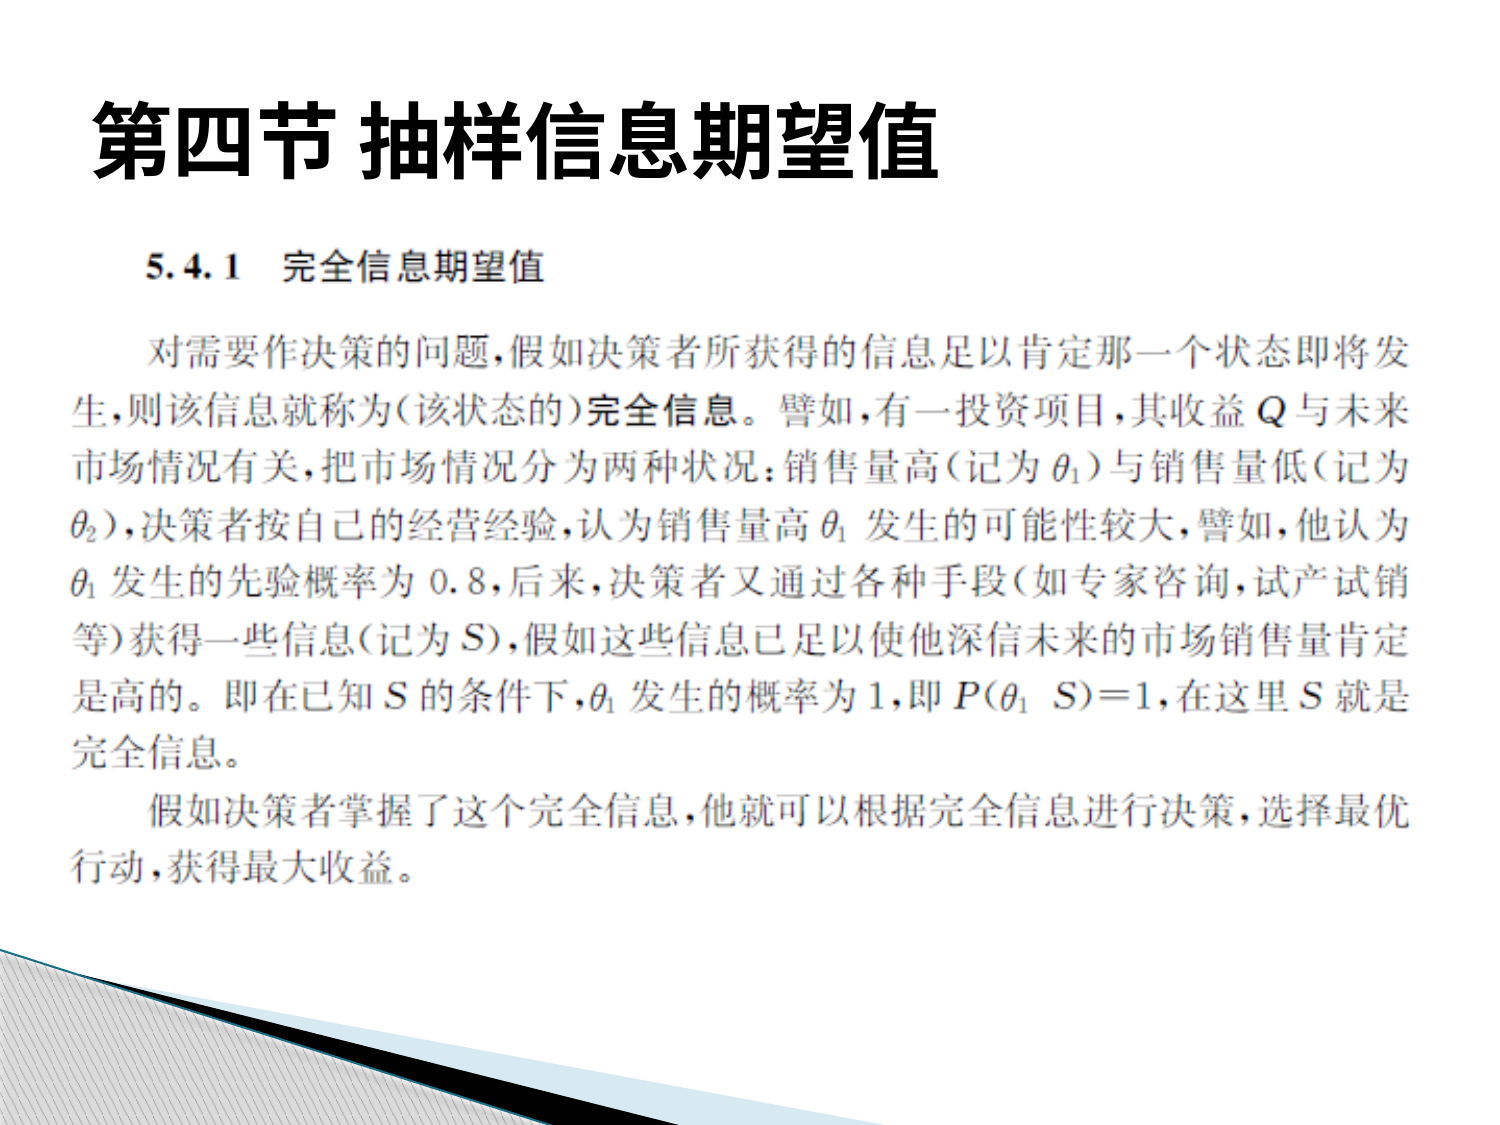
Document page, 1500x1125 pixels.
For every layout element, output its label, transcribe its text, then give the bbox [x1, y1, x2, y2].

title 第四节 抽样信息期望值 [75, 45, 1425, 233]
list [58, 234, 1434, 891]
